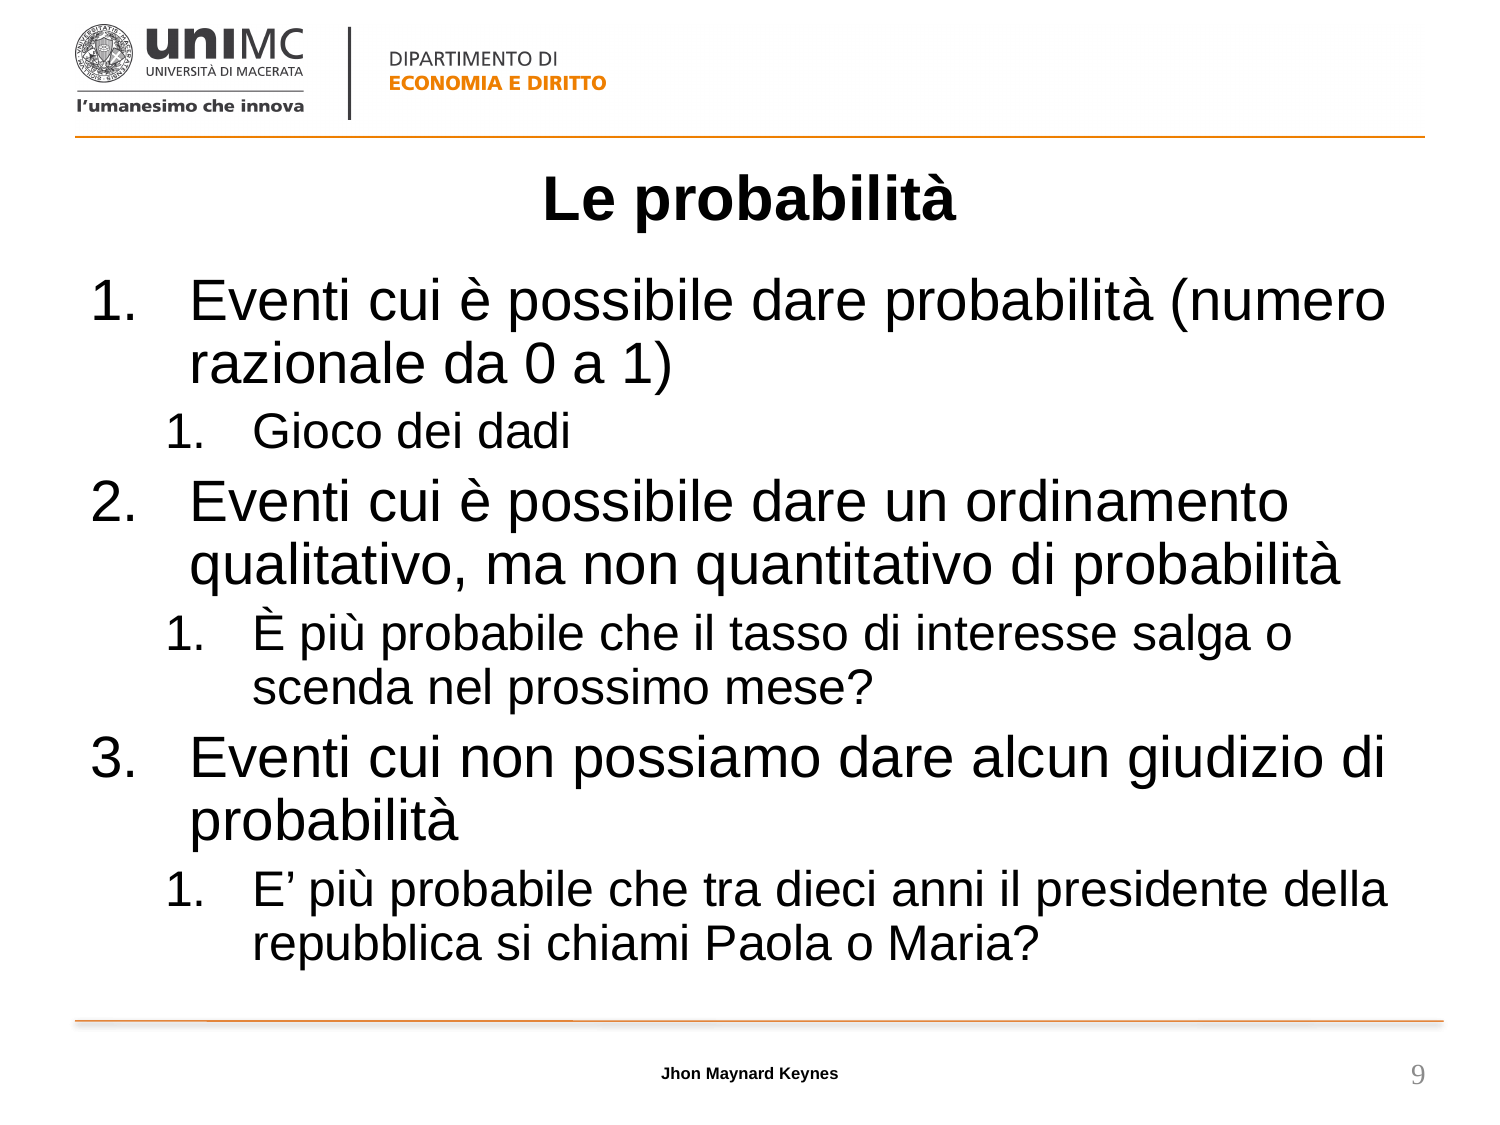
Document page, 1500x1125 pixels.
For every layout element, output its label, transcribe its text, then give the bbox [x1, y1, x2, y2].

picture [75, 24, 1425, 138]
footer Jhon Maynard Keynes [512, 1042, 988, 1103]
slide_number 9 [1091, 1042, 1442, 1103]
title Le probabilità [75, 149, 1425, 241]
list Eventi cui è possibile dare probabilità (numero razionale da 0 a 1) Gioco dei dadi Eventi cui è possibile dare un ordinamento qualitativo, ma non quantitativo di probabilità È più probabile che il tasso di interesse salga o scenda nel prossimo mese? Eventi cui non possiamo dare alcun giudizio di probabilità E’ più probabile che tra dieci anni il presidente della repubblica si chiami Paola o Maria? [75, 262, 1425, 1005]
